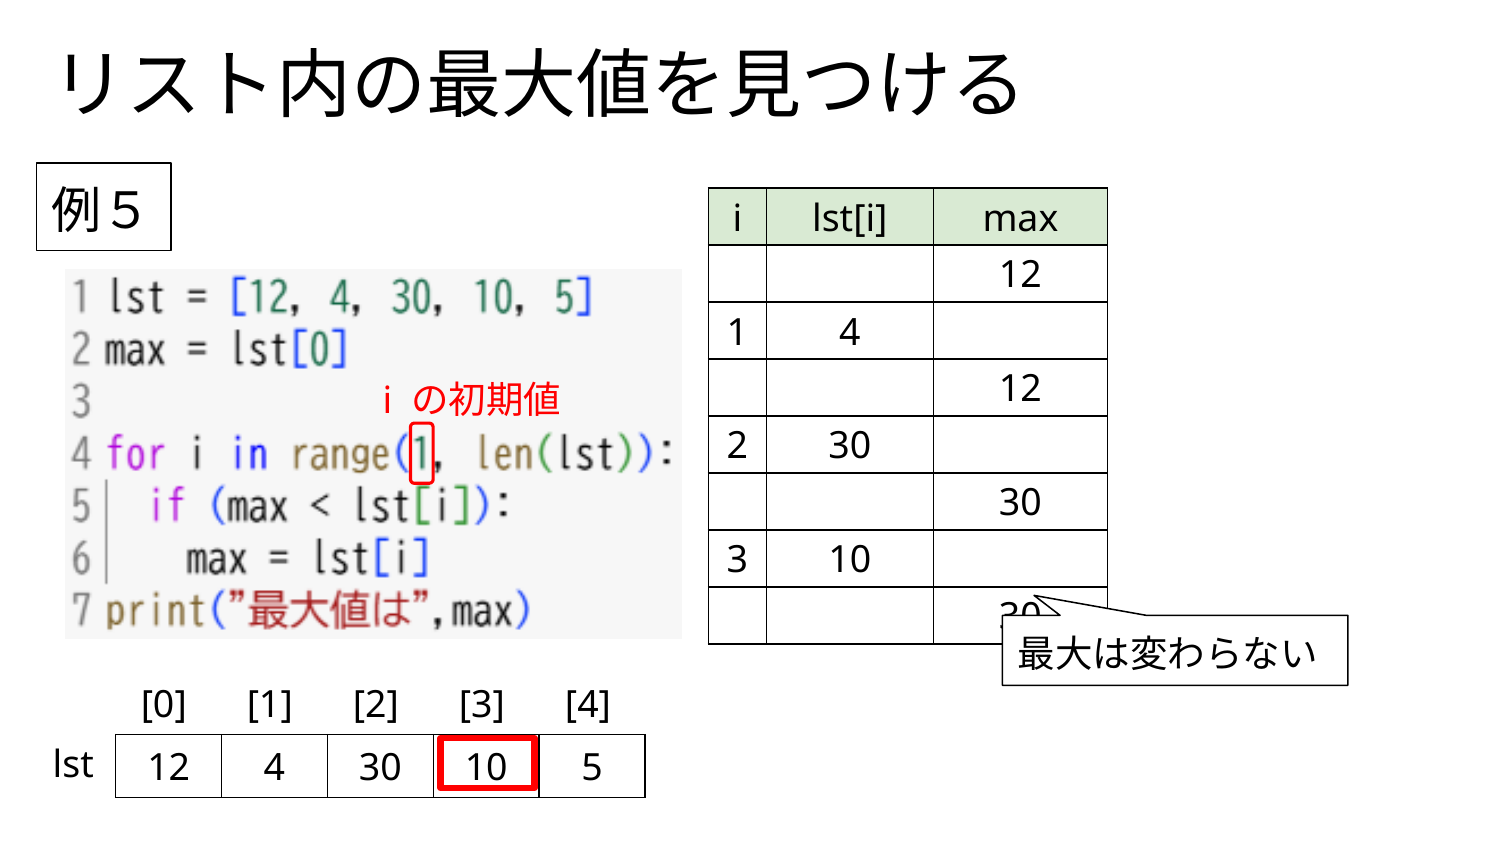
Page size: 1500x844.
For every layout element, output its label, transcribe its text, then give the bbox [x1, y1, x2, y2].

text_box [0] [125, 664, 220, 740]
text_box lst [37, 725, 132, 800]
table_cell [934, 417, 1107, 472]
table_cell [934, 531, 1107, 586]
table_cell 1 [709, 303, 766, 358]
table_header 30 [328, 735, 433, 797]
table_header 4 [222, 735, 327, 797]
text_box 例５ [36, 163, 172, 251]
picture [65, 269, 682, 640]
text_box [4] [549, 664, 644, 740]
table_cell 10 [767, 531, 933, 586]
table_header 10 [434, 735, 538, 797]
title リスト内の最大値を見つける [36, 21, 1435, 131]
table_cell [709, 360, 766, 415]
table_cell 3 [709, 531, 766, 586]
table_cell 30 [934, 588, 1107, 643]
table_header 5 [540, 735, 644, 797]
table_header max [934, 189, 1107, 244]
table_cell [767, 360, 933, 415]
table_header lst[i] [767, 189, 933, 244]
table_cell [767, 246, 933, 301]
text_box [2] [337, 664, 432, 740]
table_header 12 [132, 735, 221, 797]
table_cell 30 [934, 474, 1107, 529]
table_cell [709, 588, 766, 643]
table_cell 12 [934, 360, 1107, 415]
table_cell 4 [767, 303, 933, 358]
table_cell 12 [934, 246, 1107, 301]
text_box 最大は変わらない [1002, 595, 1348, 686]
table_cell [767, 474, 933, 529]
table_cell 2 [709, 417, 766, 472]
table_header i [709, 189, 766, 244]
table_cell [709, 246, 766, 301]
text_box [3] [443, 664, 538, 740]
table_cell [934, 303, 1107, 358]
table_cell 30 [767, 417, 933, 472]
table_cell [709, 474, 766, 529]
text_box [1] [231, 664, 326, 740]
text_box [440, 737, 535, 788]
table_cell [767, 588, 933, 643]
